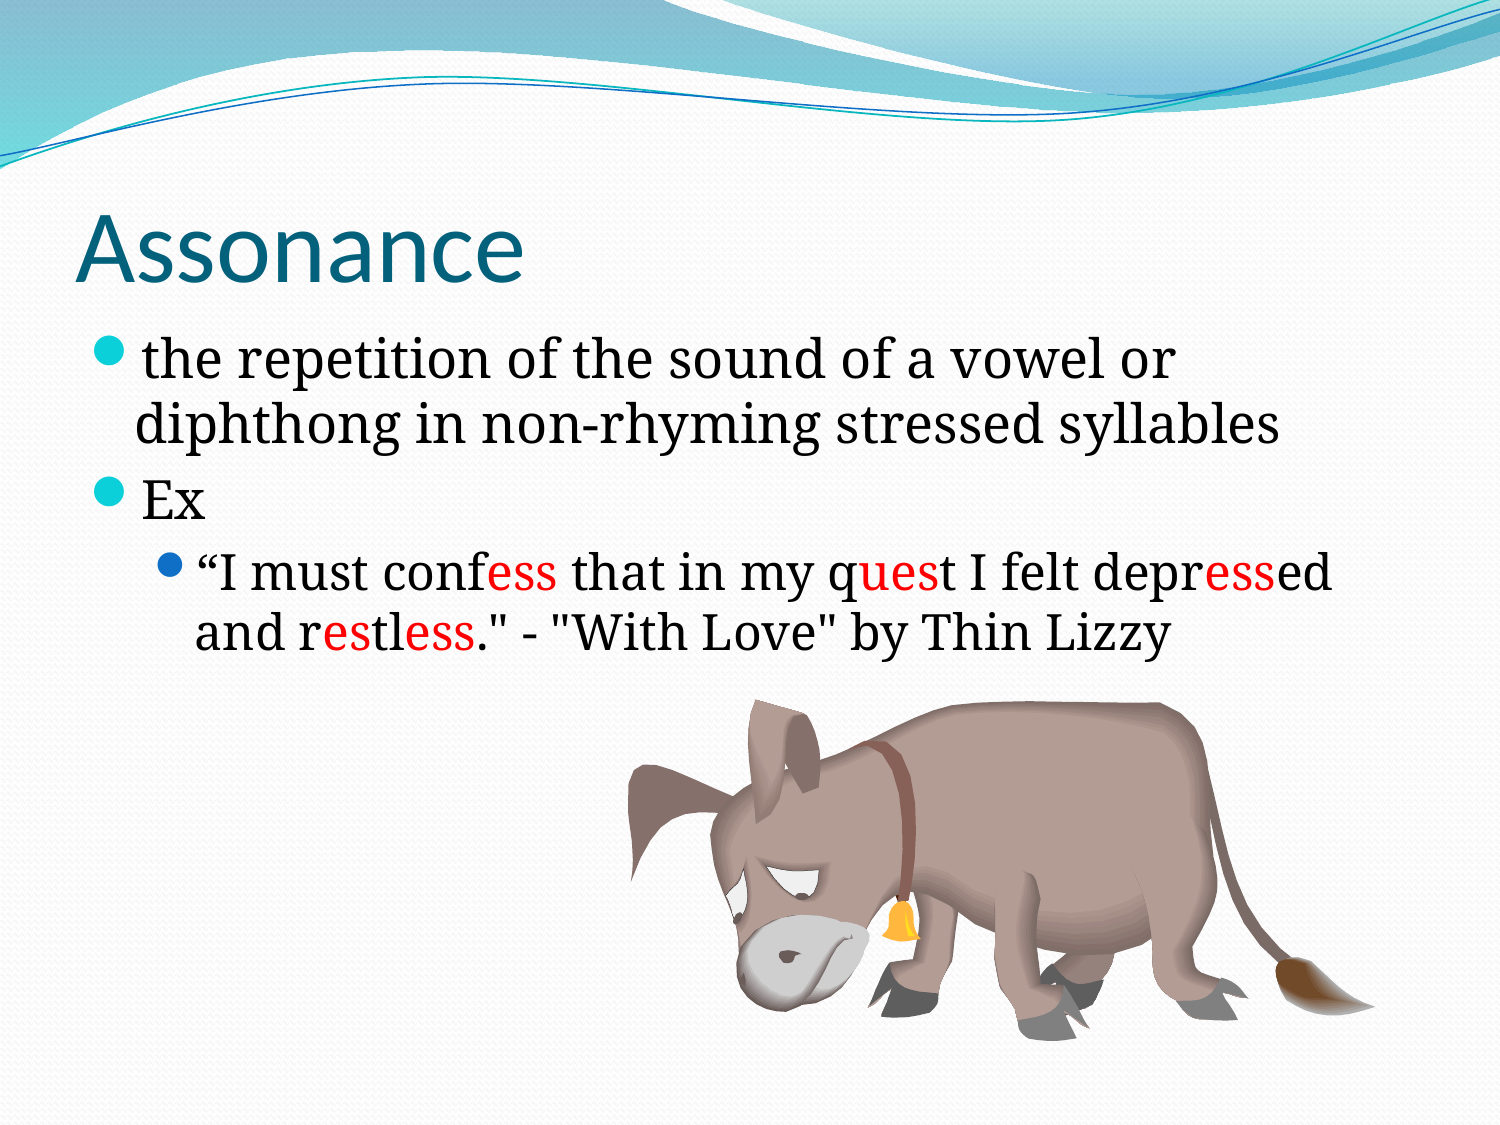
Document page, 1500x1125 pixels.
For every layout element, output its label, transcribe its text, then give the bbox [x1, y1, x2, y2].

list the repetition of the sound of a vowel or diphthong in non-rhyming stressed syllables Ex “I must confess that in my quest I felt depressed and restless." - "With Love" by Thin Lizzy [75, 317, 1425, 1038]
title Assonance [75, 115, 1425, 303]
picture [624, 687, 1392, 1041]
